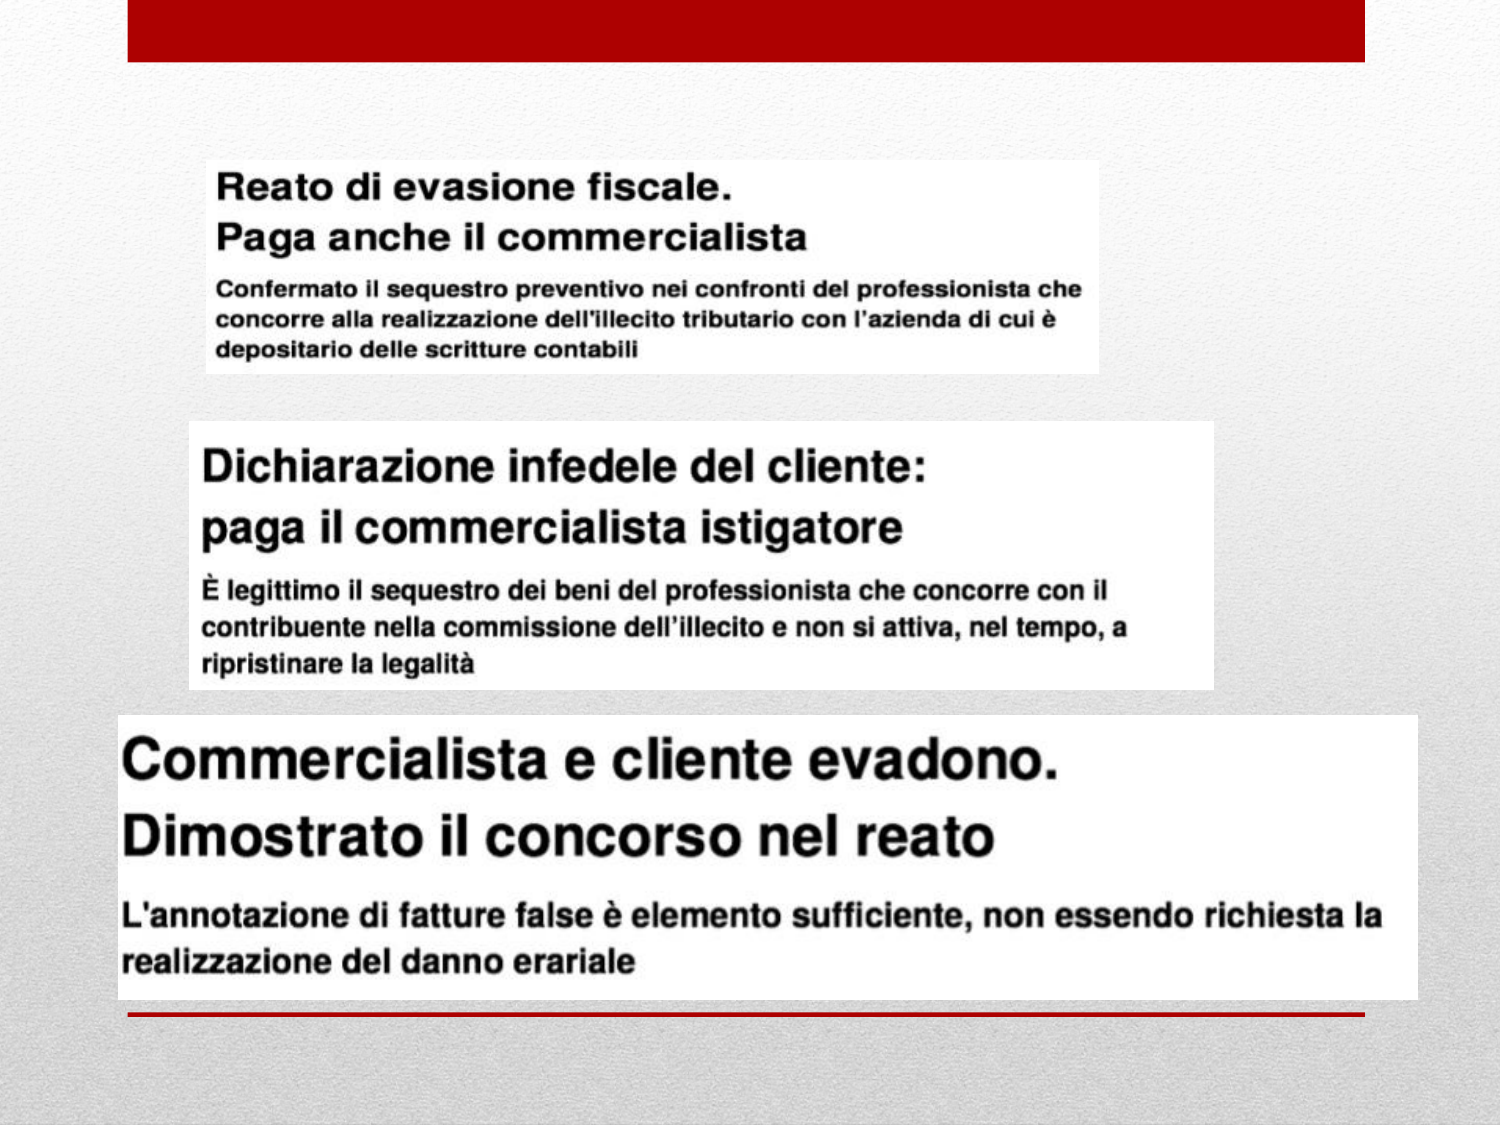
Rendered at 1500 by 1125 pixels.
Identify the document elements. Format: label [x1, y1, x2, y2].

picture [117, 714, 1418, 1001]
picture [188, 421, 1215, 690]
list [205, 111, 1100, 421]
